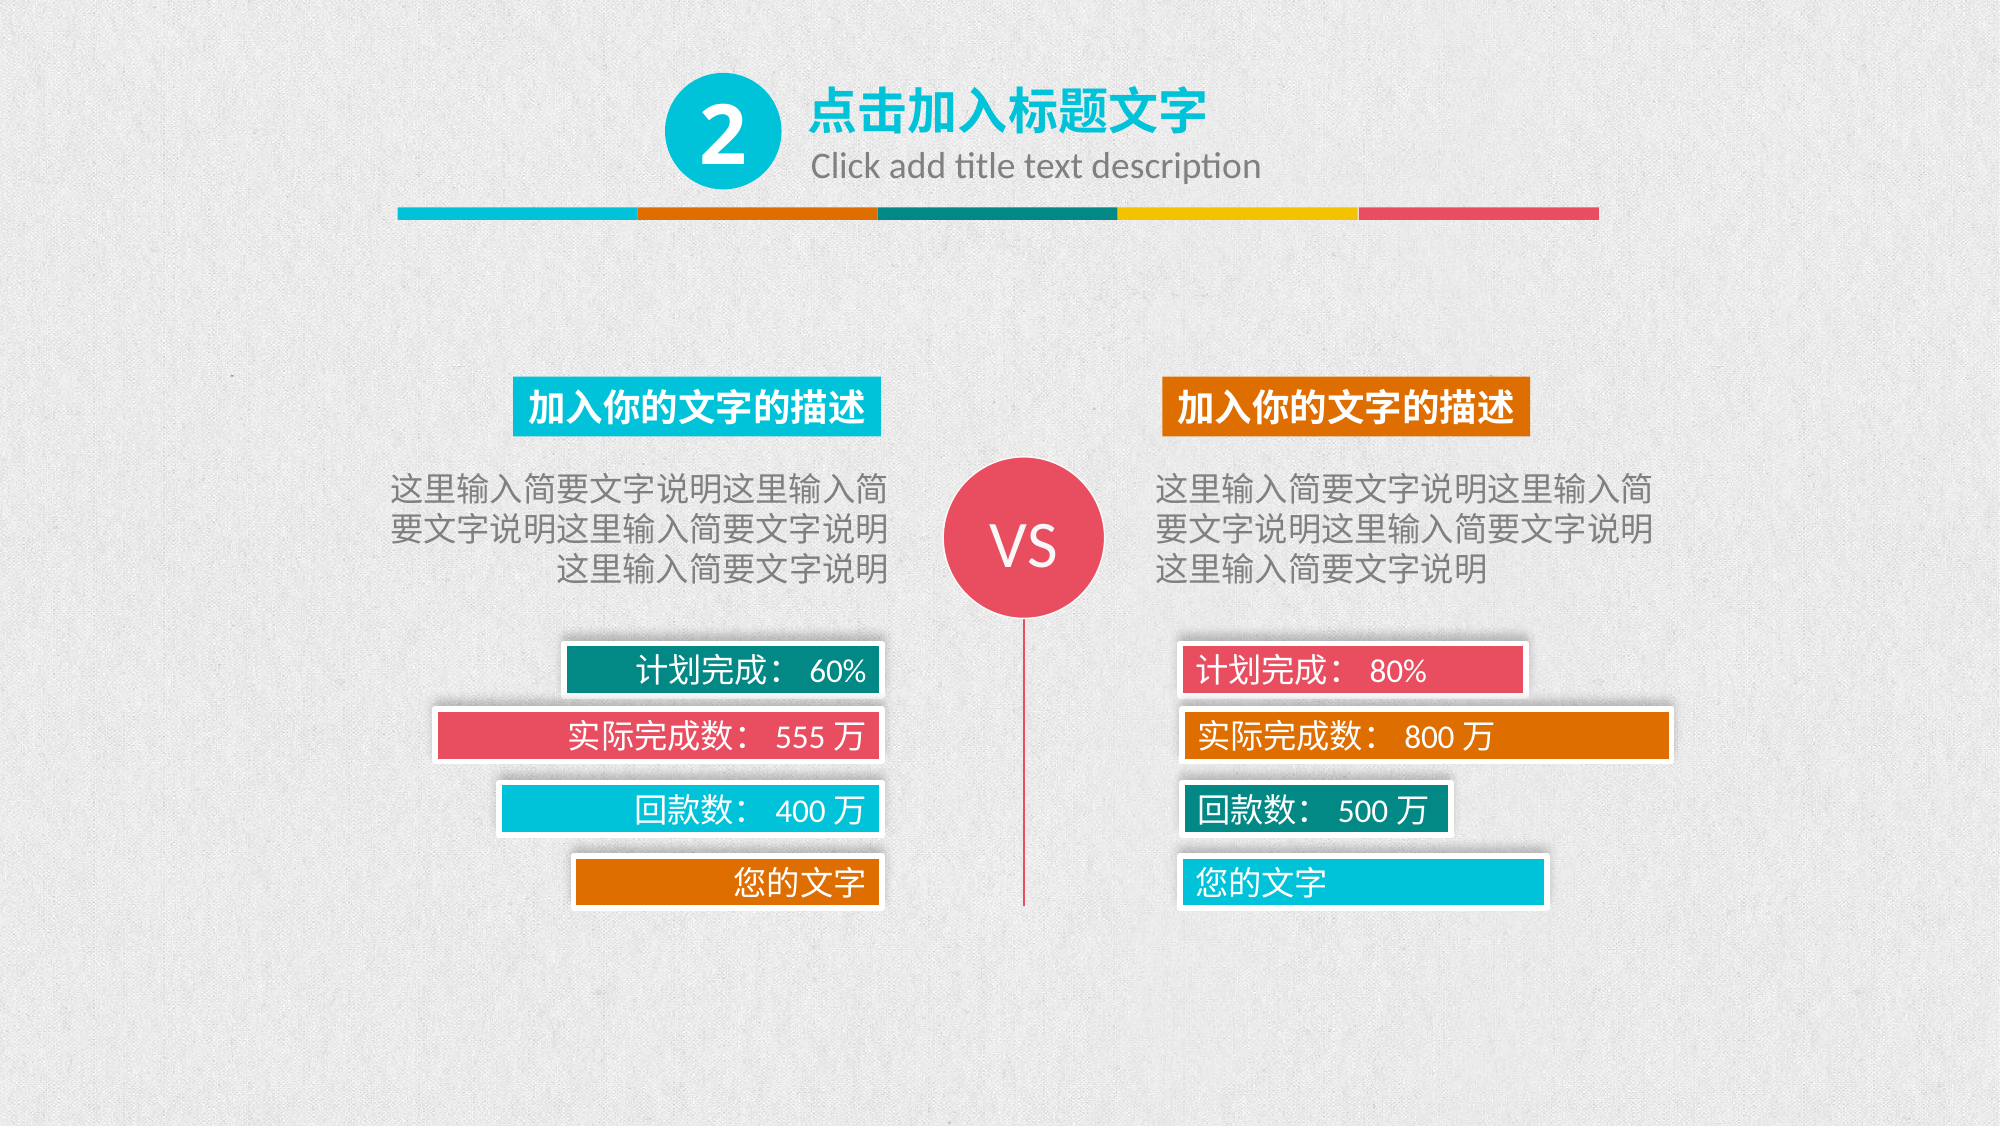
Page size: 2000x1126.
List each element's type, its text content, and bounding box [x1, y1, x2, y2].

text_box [664, 72, 1300, 195]
text_box 您的文字 [1179, 855, 1548, 909]
text_box 这里输入简要文字说明这里输入简要文字说明这里输入简要文字说明 这里输入简要文字说明 [1140, 460, 1698, 596]
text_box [397, 207, 1600, 221]
text_box [943, 456, 1105, 619]
text_box 您的文字 [573, 855, 883, 909]
text_box 加入你的文字的描述 [513, 376, 881, 437]
text_box VS [974, 493, 1074, 589]
text_box 这里输入简要文字说明这里输入简要文字说明这里输入简要文字说明 这里输入简要文字说明 [365, 460, 904, 596]
text_box 回款数：500万 [1181, 782, 1452, 836]
picture [0, 0, 2000, 1126]
text_box 回款数：400万 [498, 782, 883, 836]
text_box 加入你的文字的描述 [1162, 376, 1531, 437]
text_box 实际完成数：800万 [1181, 709, 1672, 762]
text_box 实际完成数：555万 [434, 709, 883, 762]
text_box 计划完成：60% [563, 643, 883, 696]
text_box 计划完成：80% [1179, 643, 1526, 696]
